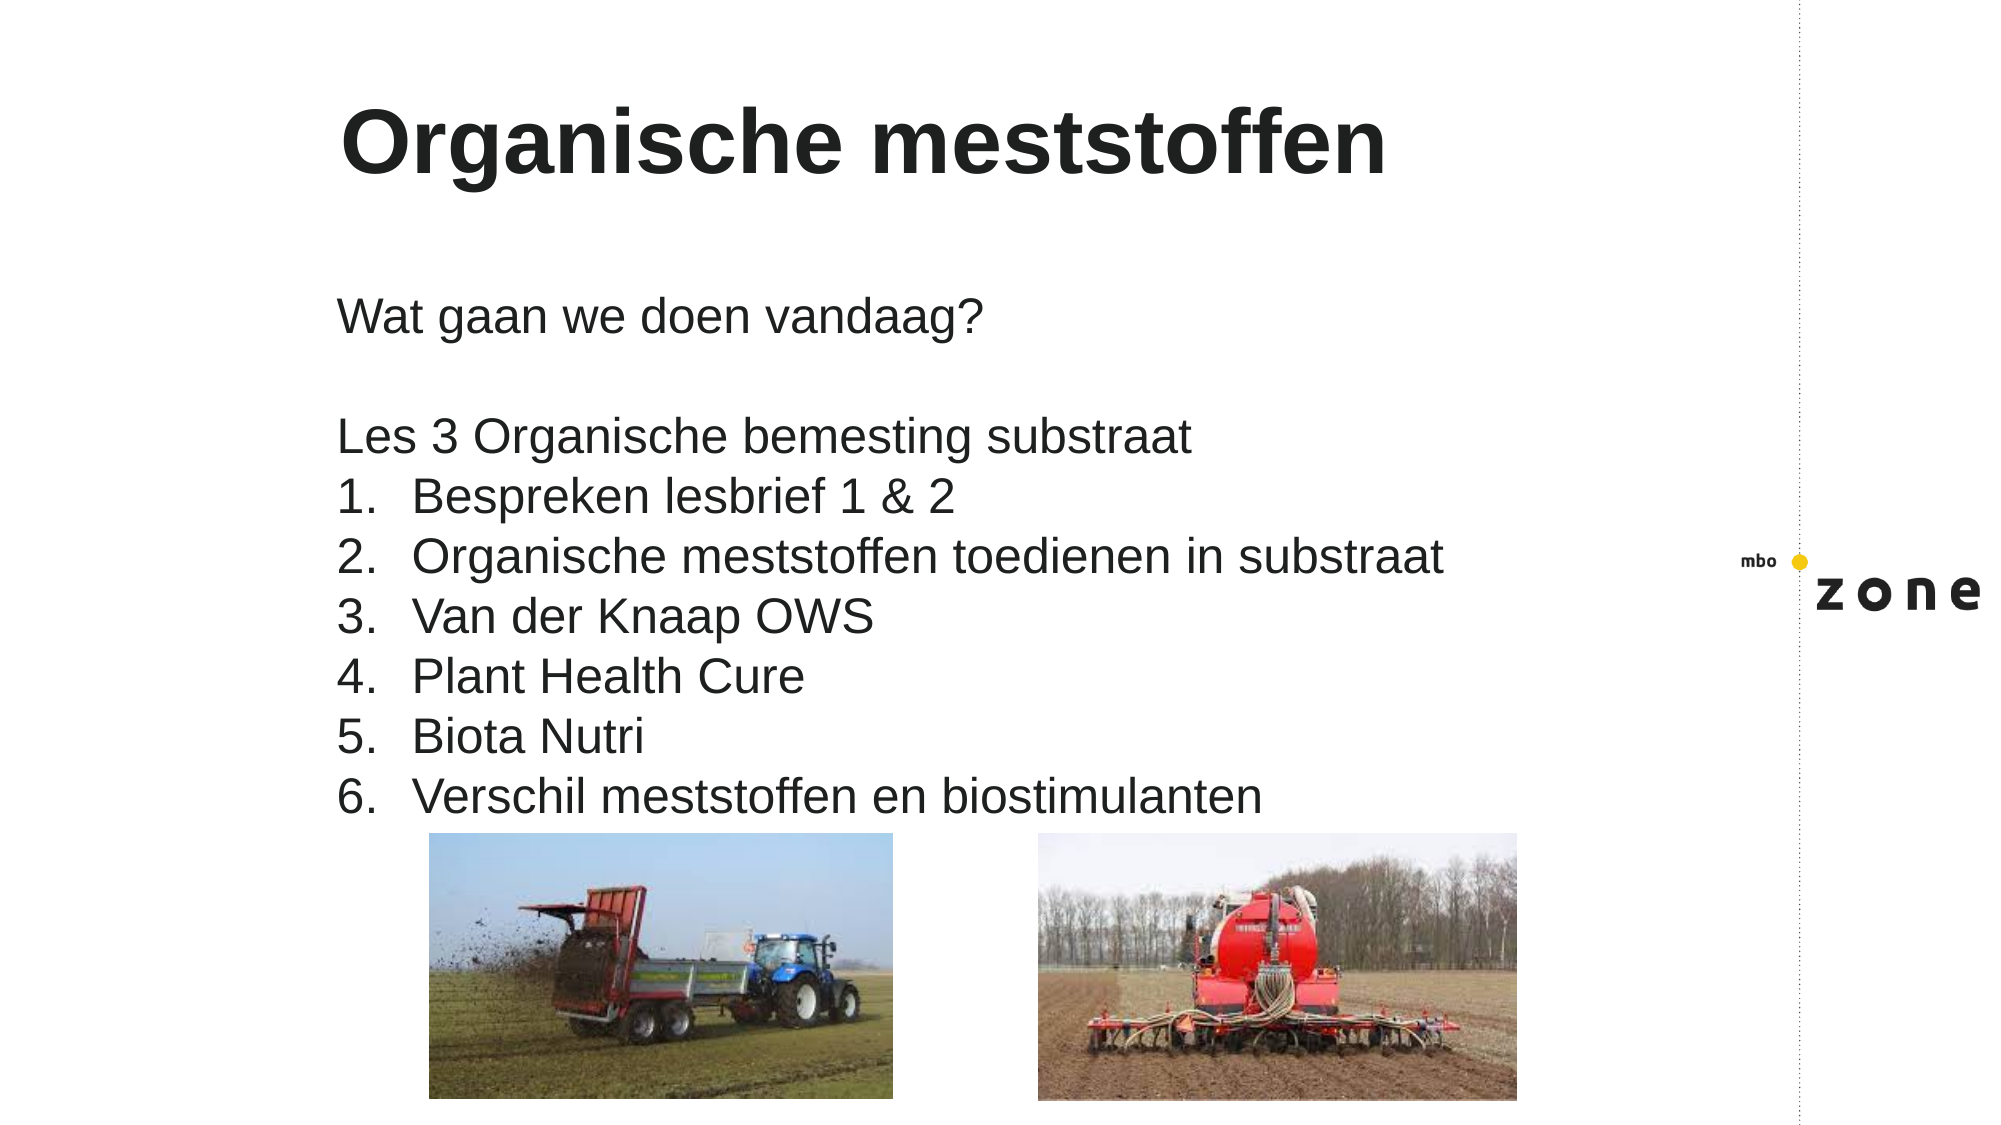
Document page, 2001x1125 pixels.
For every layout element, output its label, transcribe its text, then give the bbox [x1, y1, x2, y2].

list Wat gaan we doen vandaag? Les 3 Organische bemesting substraat Bespreken lesbrief 1 & 2 Organische meststoffen toedienen in substraat Van der Knaap OWS Plant Health Cure Biota Nutri Verschil meststoffen en biostimulanten [336, 283, 1607, 998]
picture [1038, 833, 1517, 1101]
title Organische meststoffen [124, 94, 1607, 272]
picture [1596, 0, 2001, 1125]
picture [429, 833, 893, 1099]
